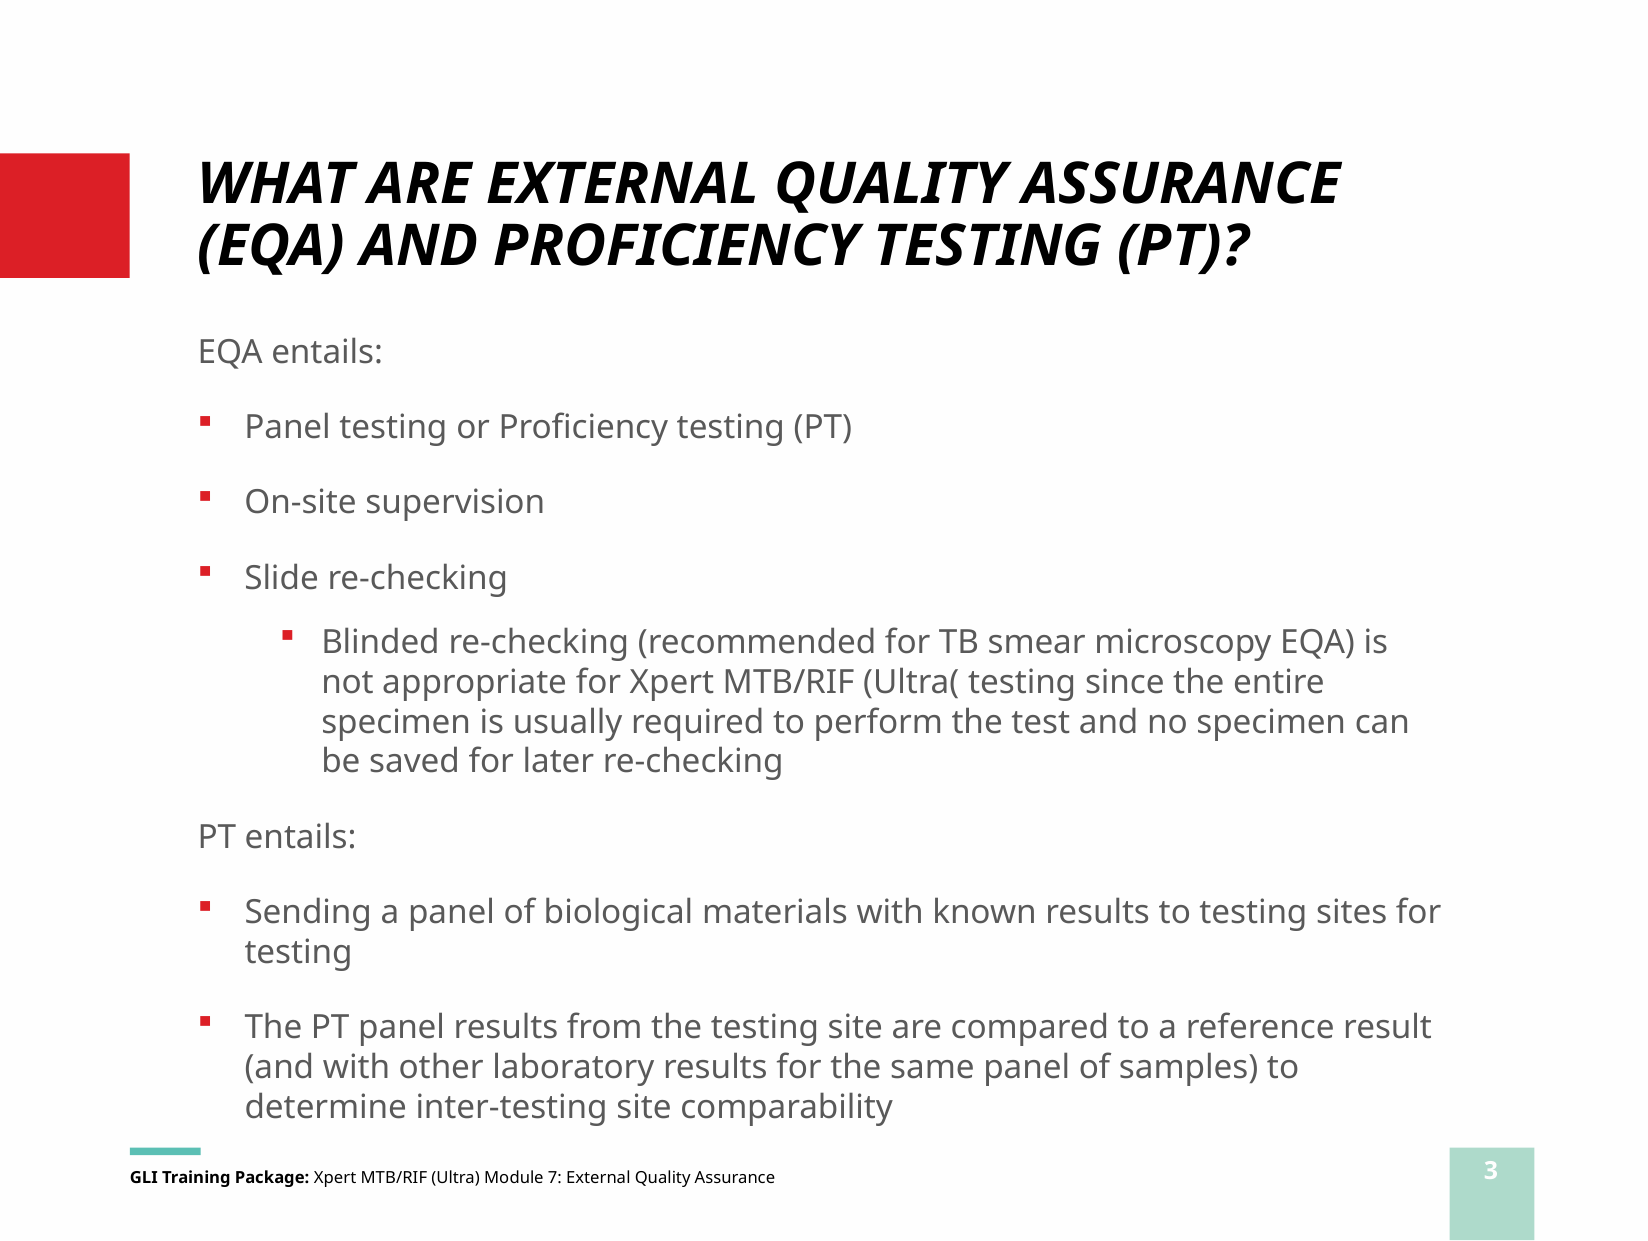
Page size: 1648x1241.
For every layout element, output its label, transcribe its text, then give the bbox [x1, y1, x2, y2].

title WHAT ARE EXTERNAL QUALITY ASSURANCE (EQA) AND PROFICIENCY TESTING (PT)? [197, 153, 1450, 278]
list EQA entails: Panel testing or Proficiency testing (PT) On-site supervision Slide re-checking Blinded re-checking (recommended for TB smear microscopy EQA) is not appropriate for Xpert MTB/RIF (Ultra( testing since the entire specimen is usually required to perform the test and no specimen can be saved for later re-checking PT entails: Sending a panel of biological materials with known results to testing sites for testing The PT panel results from the testing site are compared to a reference result (and with other laboratory results for the same panel of samples) to determine inter-testing site comparability [197, 330, 1450, 1087]
